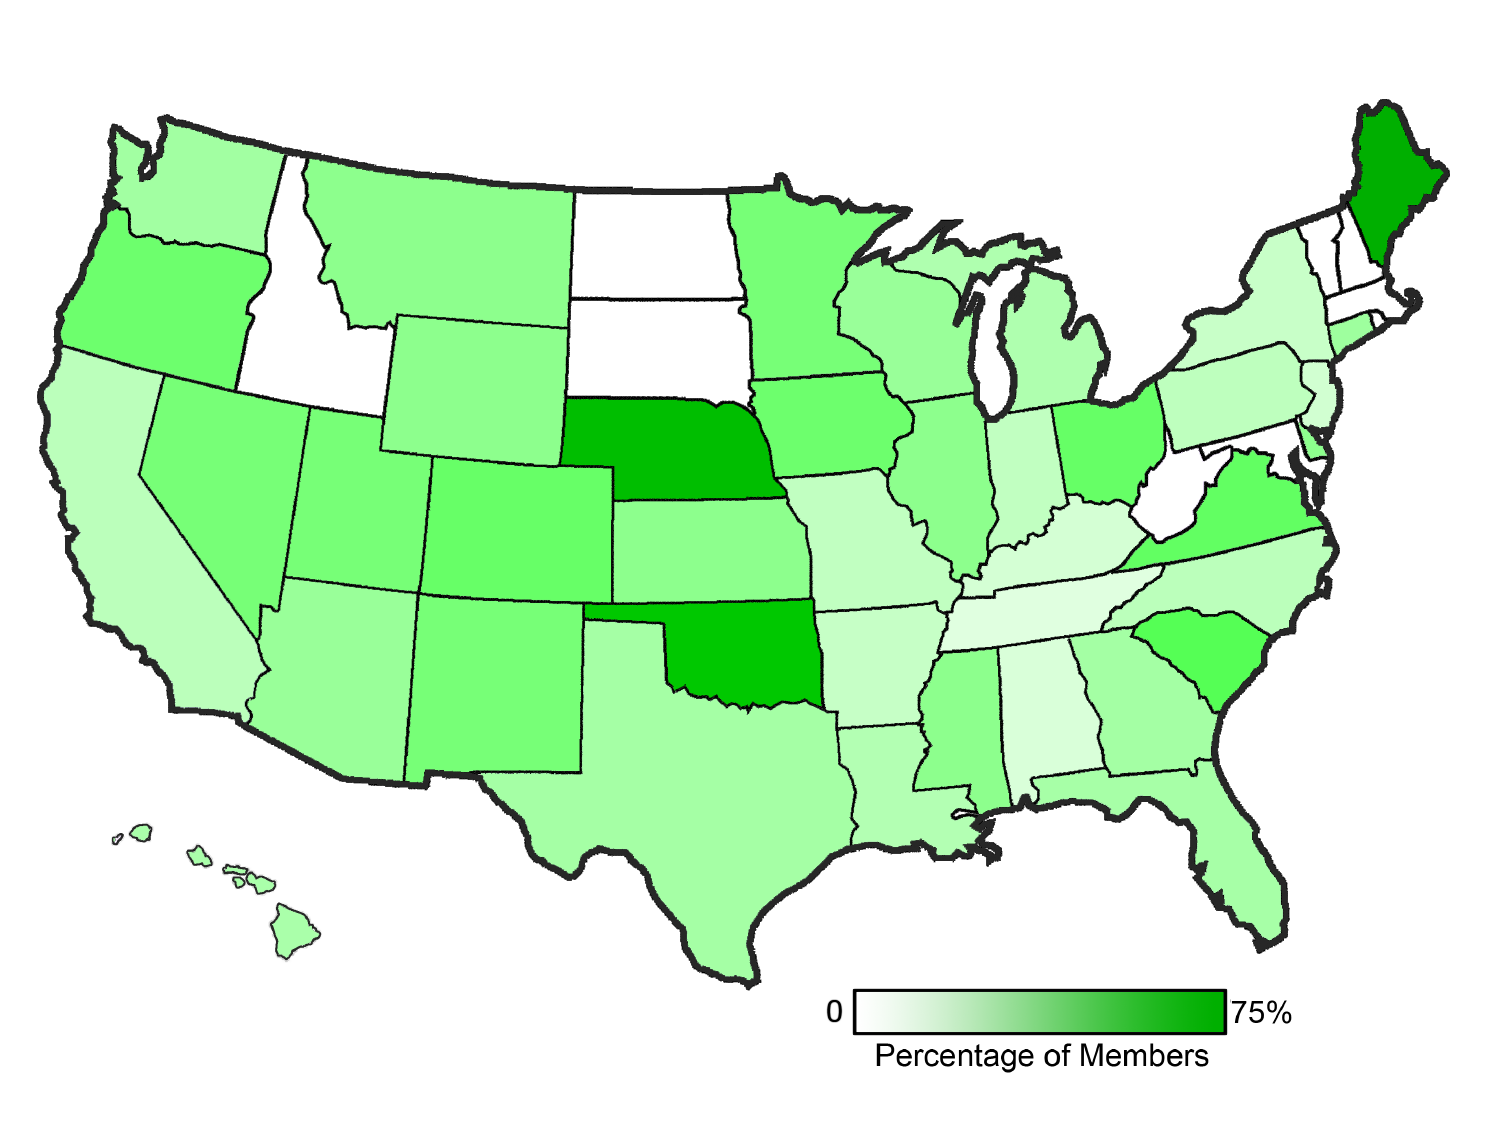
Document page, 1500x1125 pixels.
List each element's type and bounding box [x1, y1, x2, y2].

picture [37, 99, 1451, 1095]
